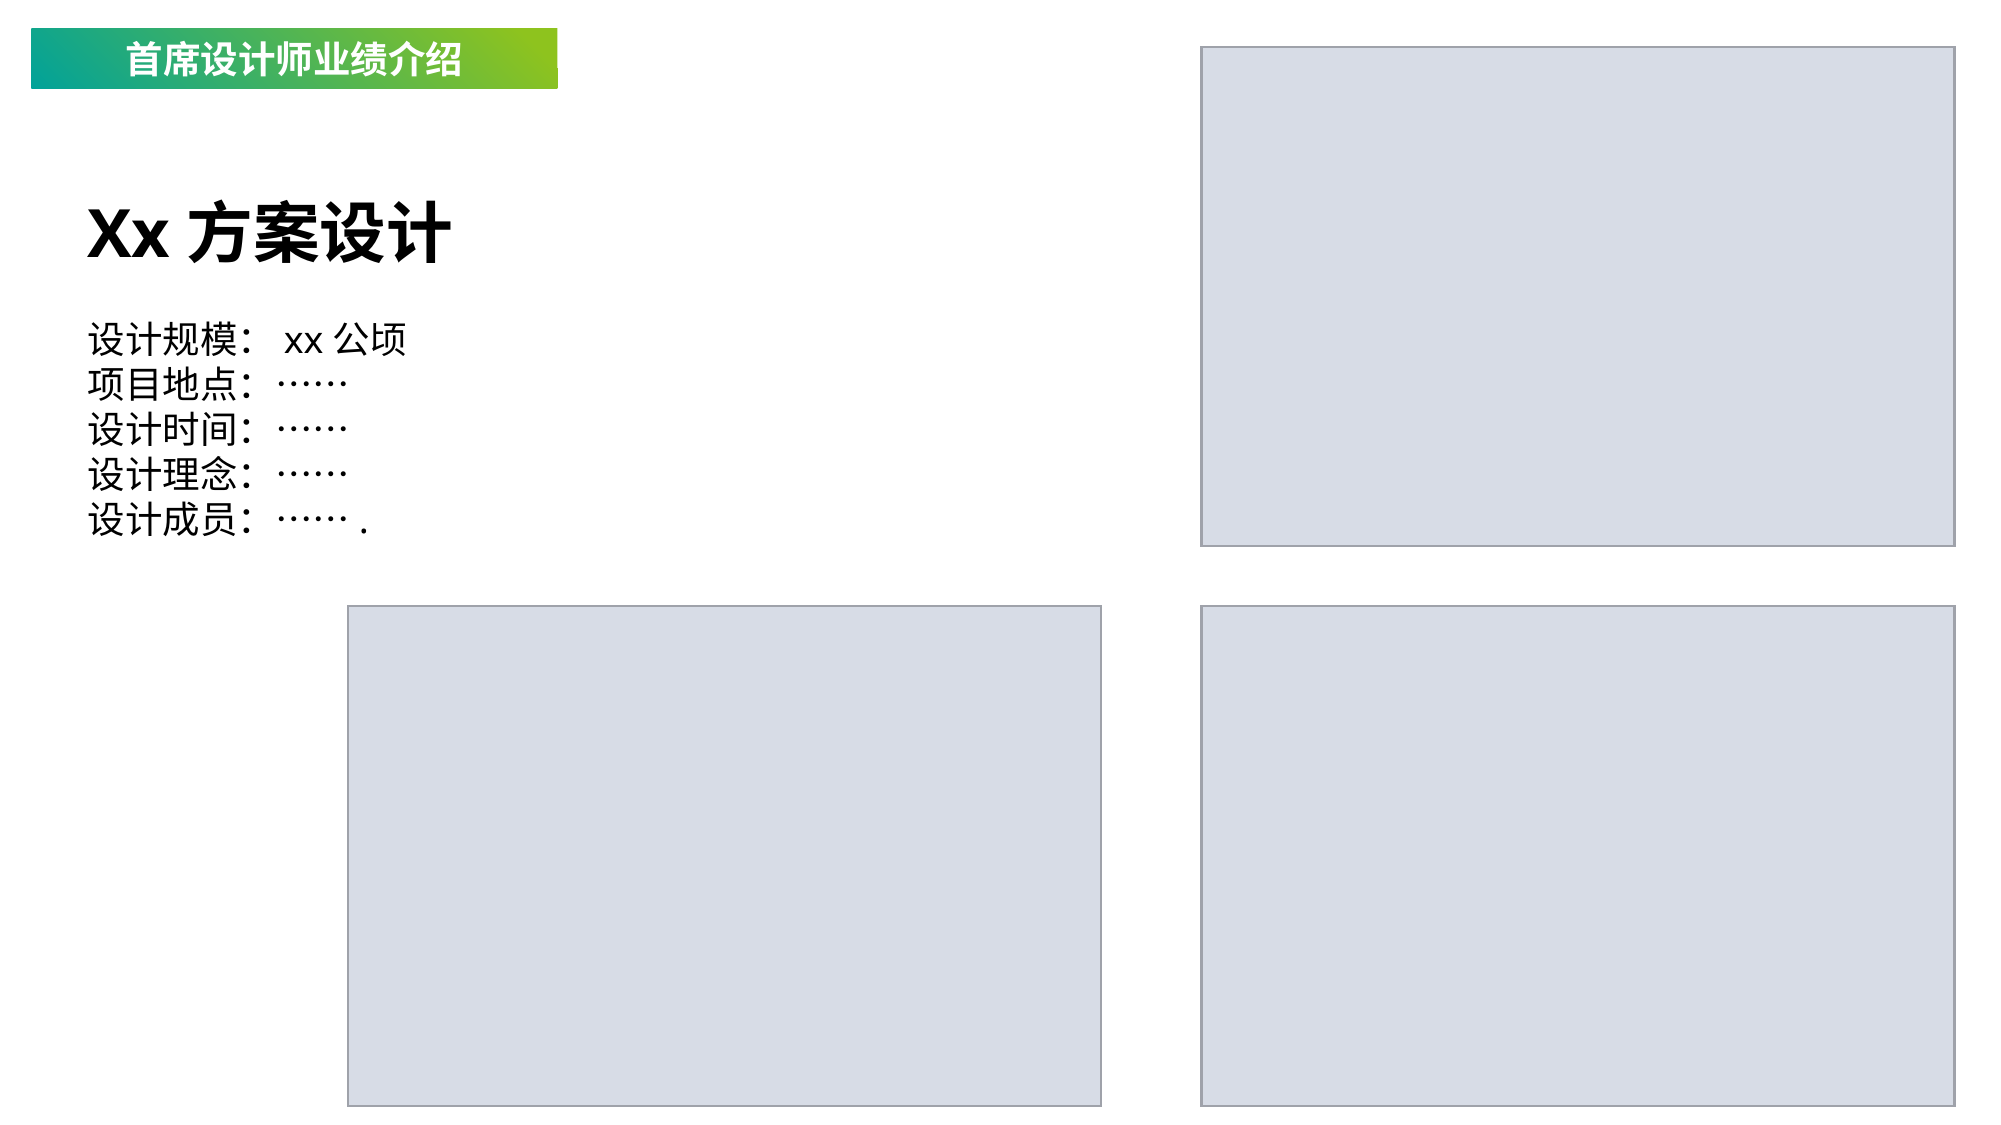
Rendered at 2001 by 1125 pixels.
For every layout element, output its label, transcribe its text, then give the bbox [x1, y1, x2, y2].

text_box [347, 605, 1102, 1107]
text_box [1201, 46, 1955, 1106]
text_box 首席设计师业绩介绍 [30, 27, 558, 90]
text_box Xx方案设计 设计规模：xx公顷 项目地点：…… 设计时间：…… 设计理念：…… 设计成员：……. [72, 183, 848, 594]
